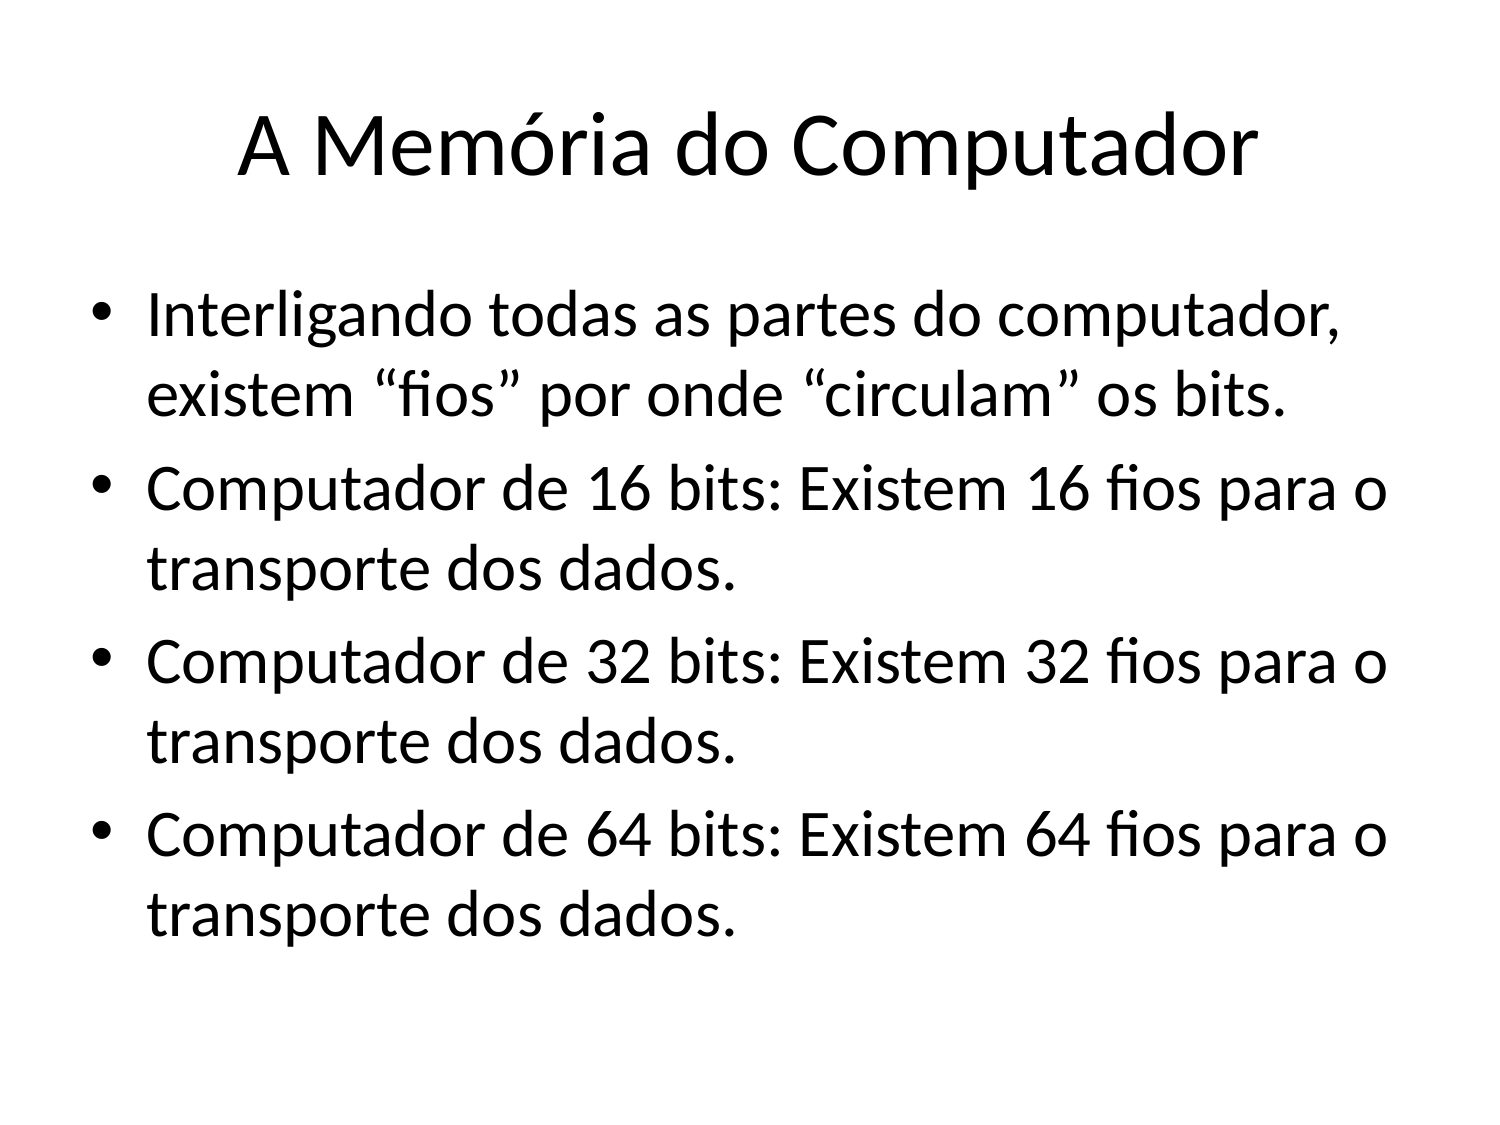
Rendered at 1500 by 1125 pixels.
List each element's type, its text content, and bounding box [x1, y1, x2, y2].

title A Memória do Computador [75, 45, 1425, 233]
list Interligando todas as partes do computador, existem “fios” por onde “circulam” os bits. Computador de 16 bits: Existem 16 fios para o transporte dos dados. Computador de 32 bits: Existem 32 fios para o transporte dos dados. Computador de 64 bits: Existem 64 fios para o transporte dos dados. [75, 262, 1425, 1005]
